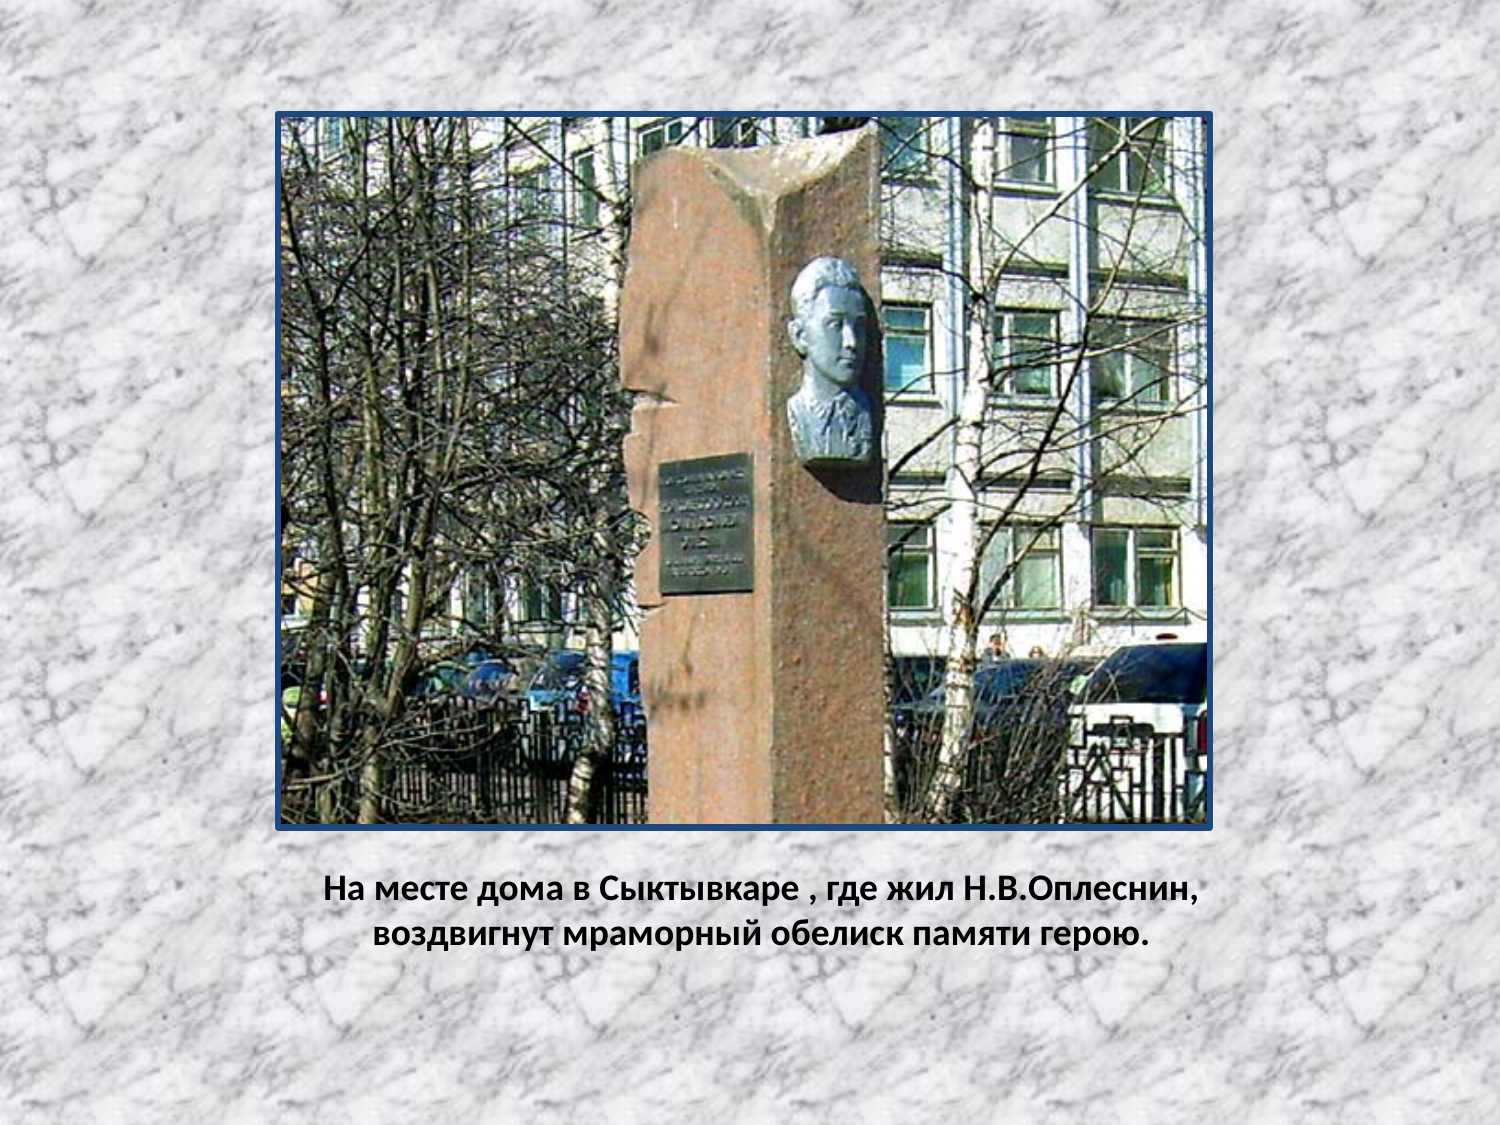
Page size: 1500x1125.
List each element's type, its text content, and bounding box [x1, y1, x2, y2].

picture [0, 0, 1500, 1125]
text_box На месте дома в Сыктывкаре , где жил Н.В.Оплеснин, воздвигнут мраморный обелиск памяти герою. [246, 855, 1278, 961]
